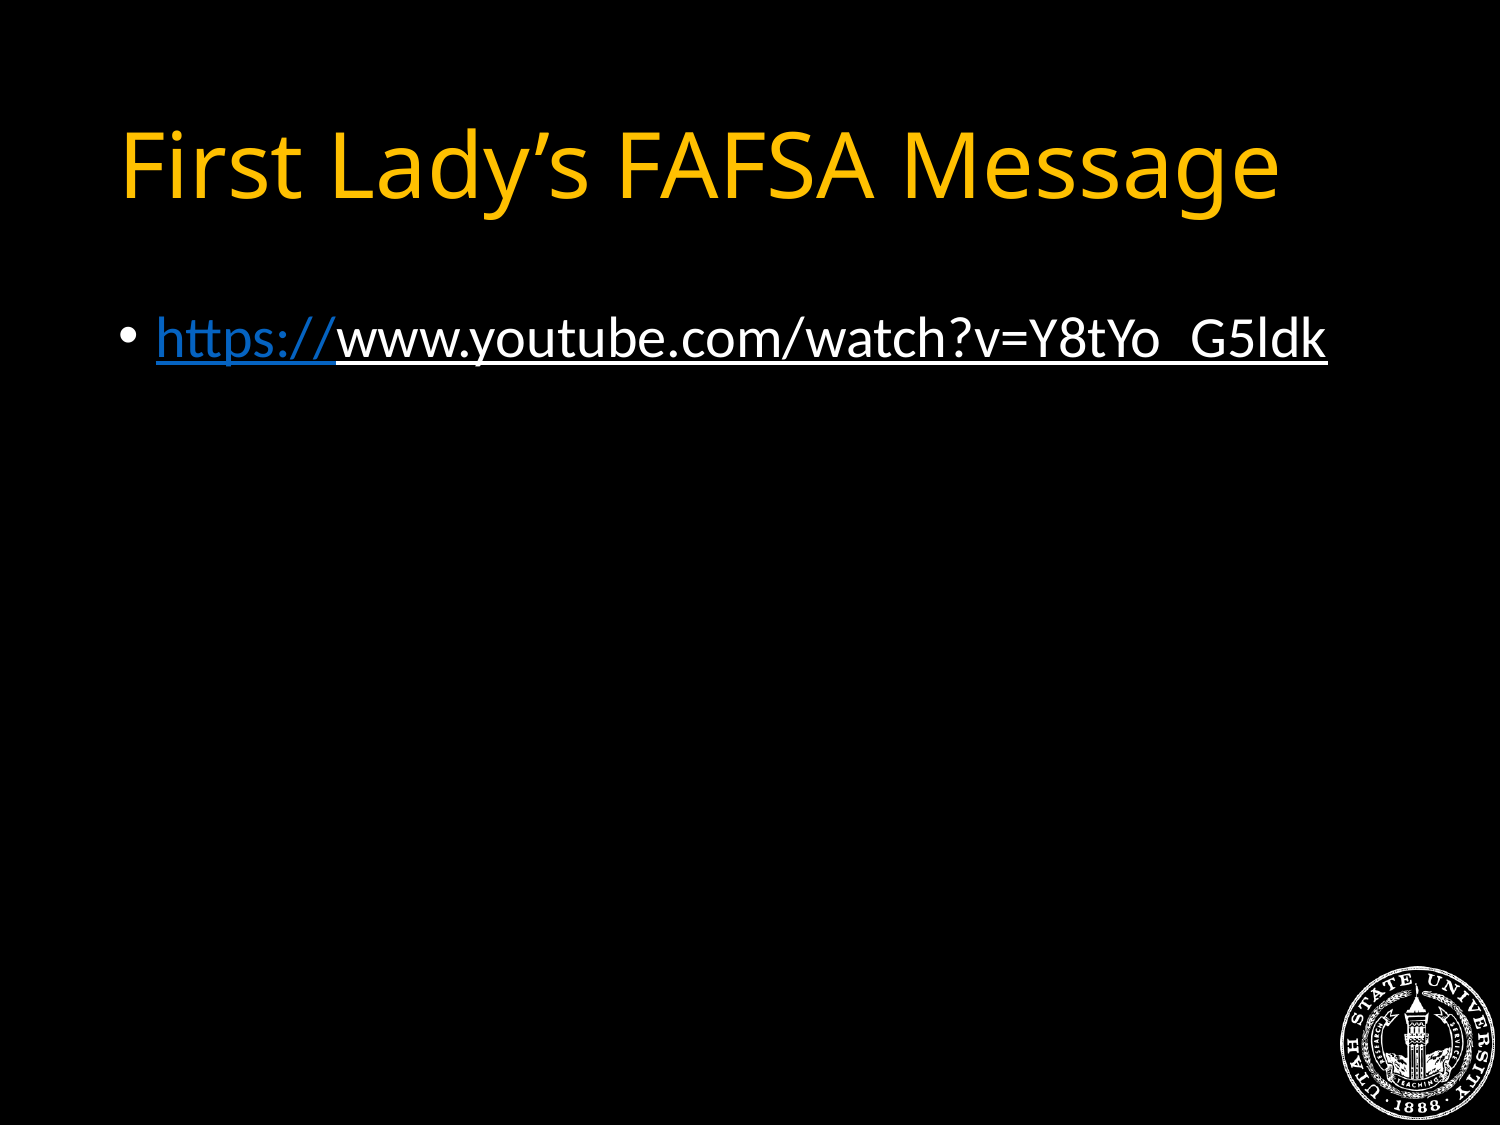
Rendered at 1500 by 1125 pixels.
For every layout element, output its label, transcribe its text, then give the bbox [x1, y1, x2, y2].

picture [1340, 966, 1496, 1120]
list https://www.youtube.com/watch?v=Y8tYo_G5ldk [103, 299, 1397, 1014]
title First Lady’s FAFSA Message [103, 59, 1397, 278]
